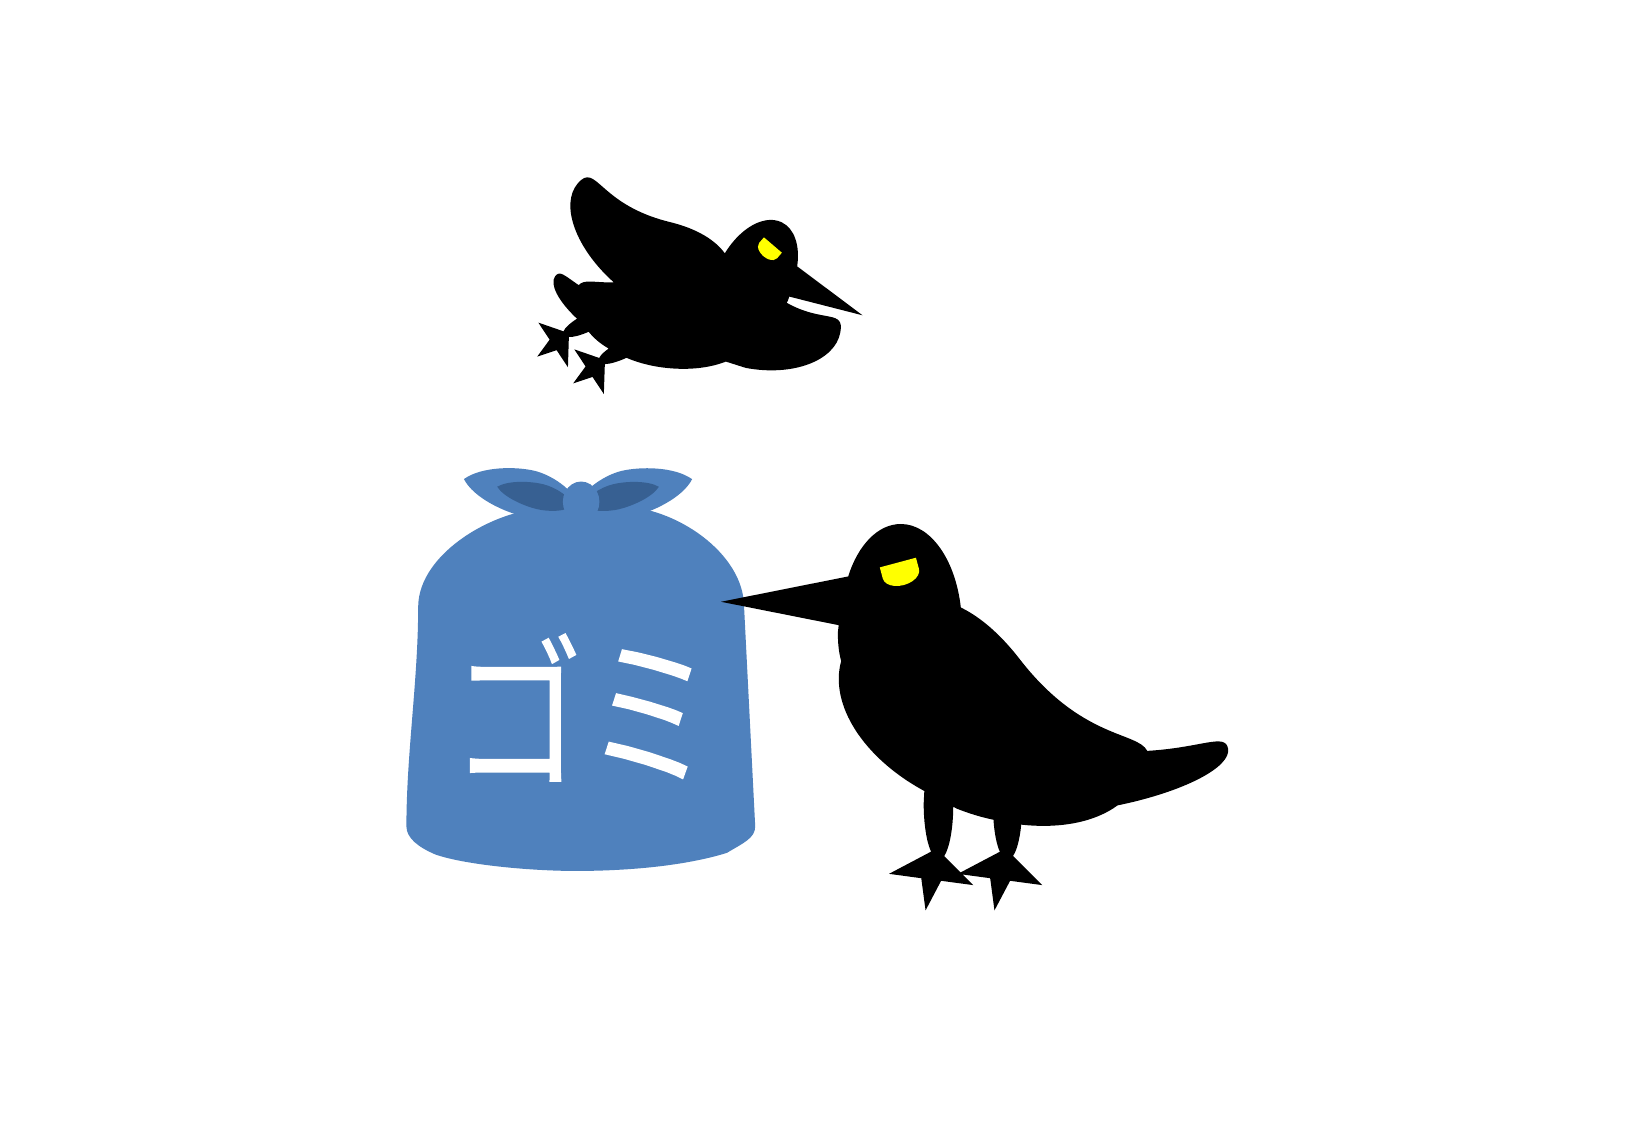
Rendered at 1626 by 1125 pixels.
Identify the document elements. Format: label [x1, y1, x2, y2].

text_box [406, 200, 1217, 909]
